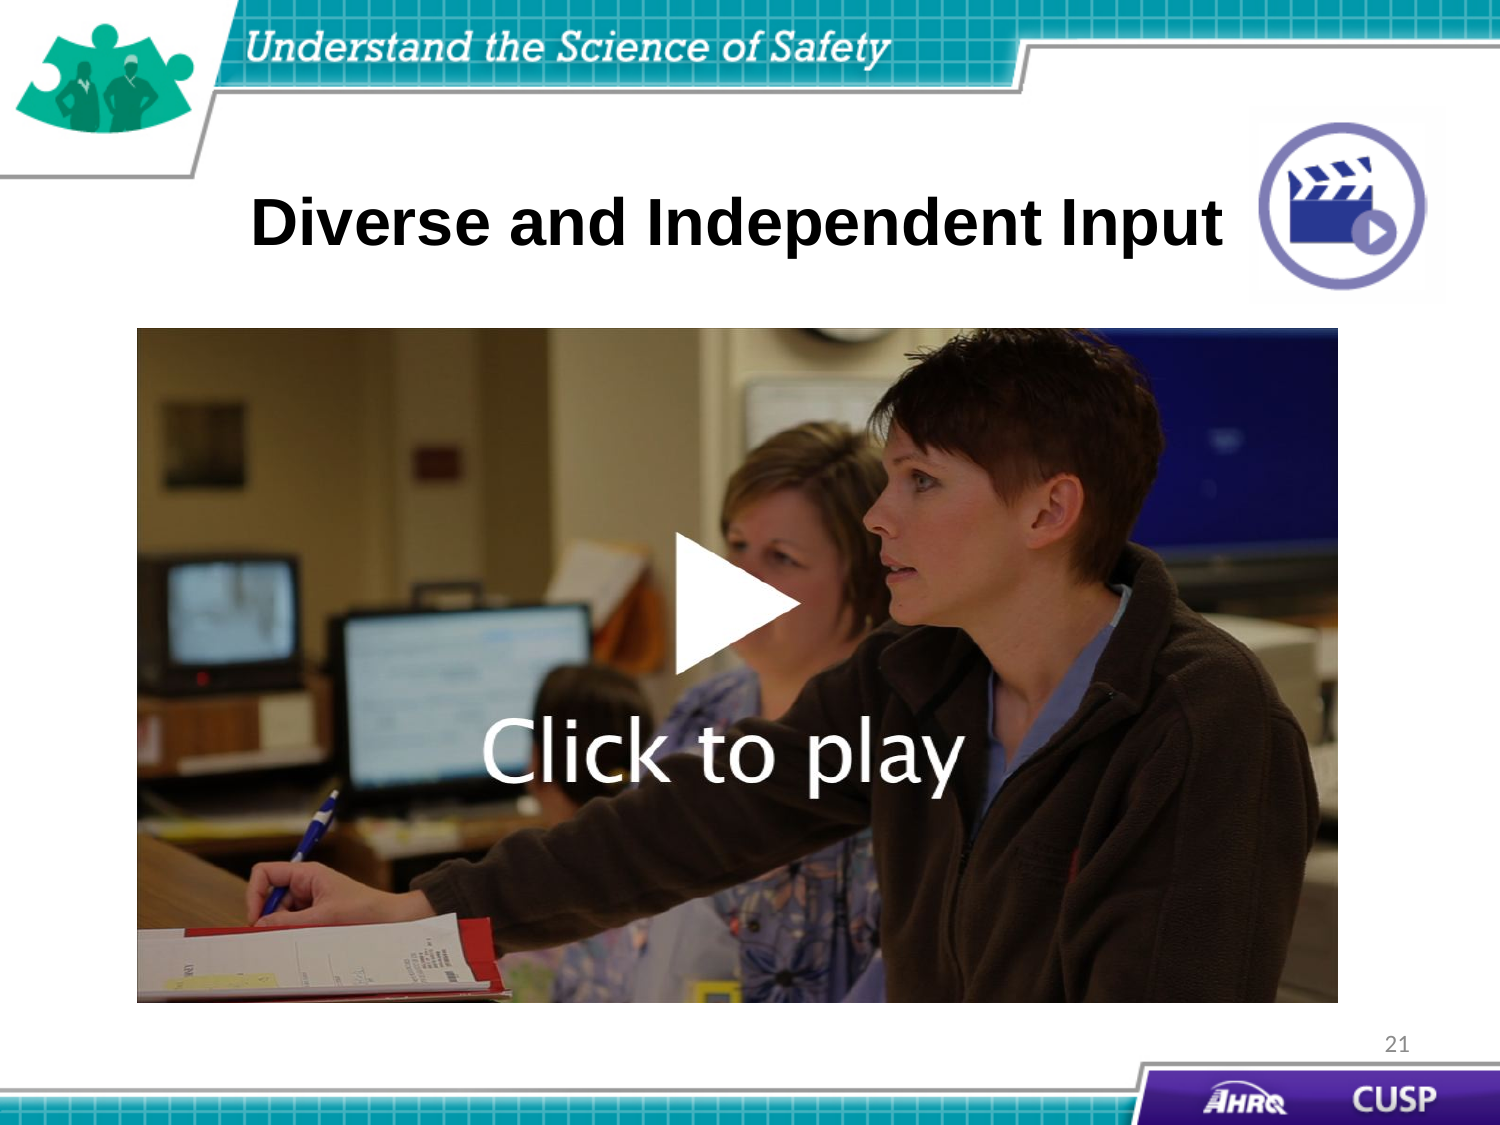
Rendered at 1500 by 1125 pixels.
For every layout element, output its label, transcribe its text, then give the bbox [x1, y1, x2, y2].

picture [0, 0, 1500, 1125]
slide_number 21 [1074, 1012, 1425, 1073]
title Diverse and Independent Input [212, 125, 1182, 313]
